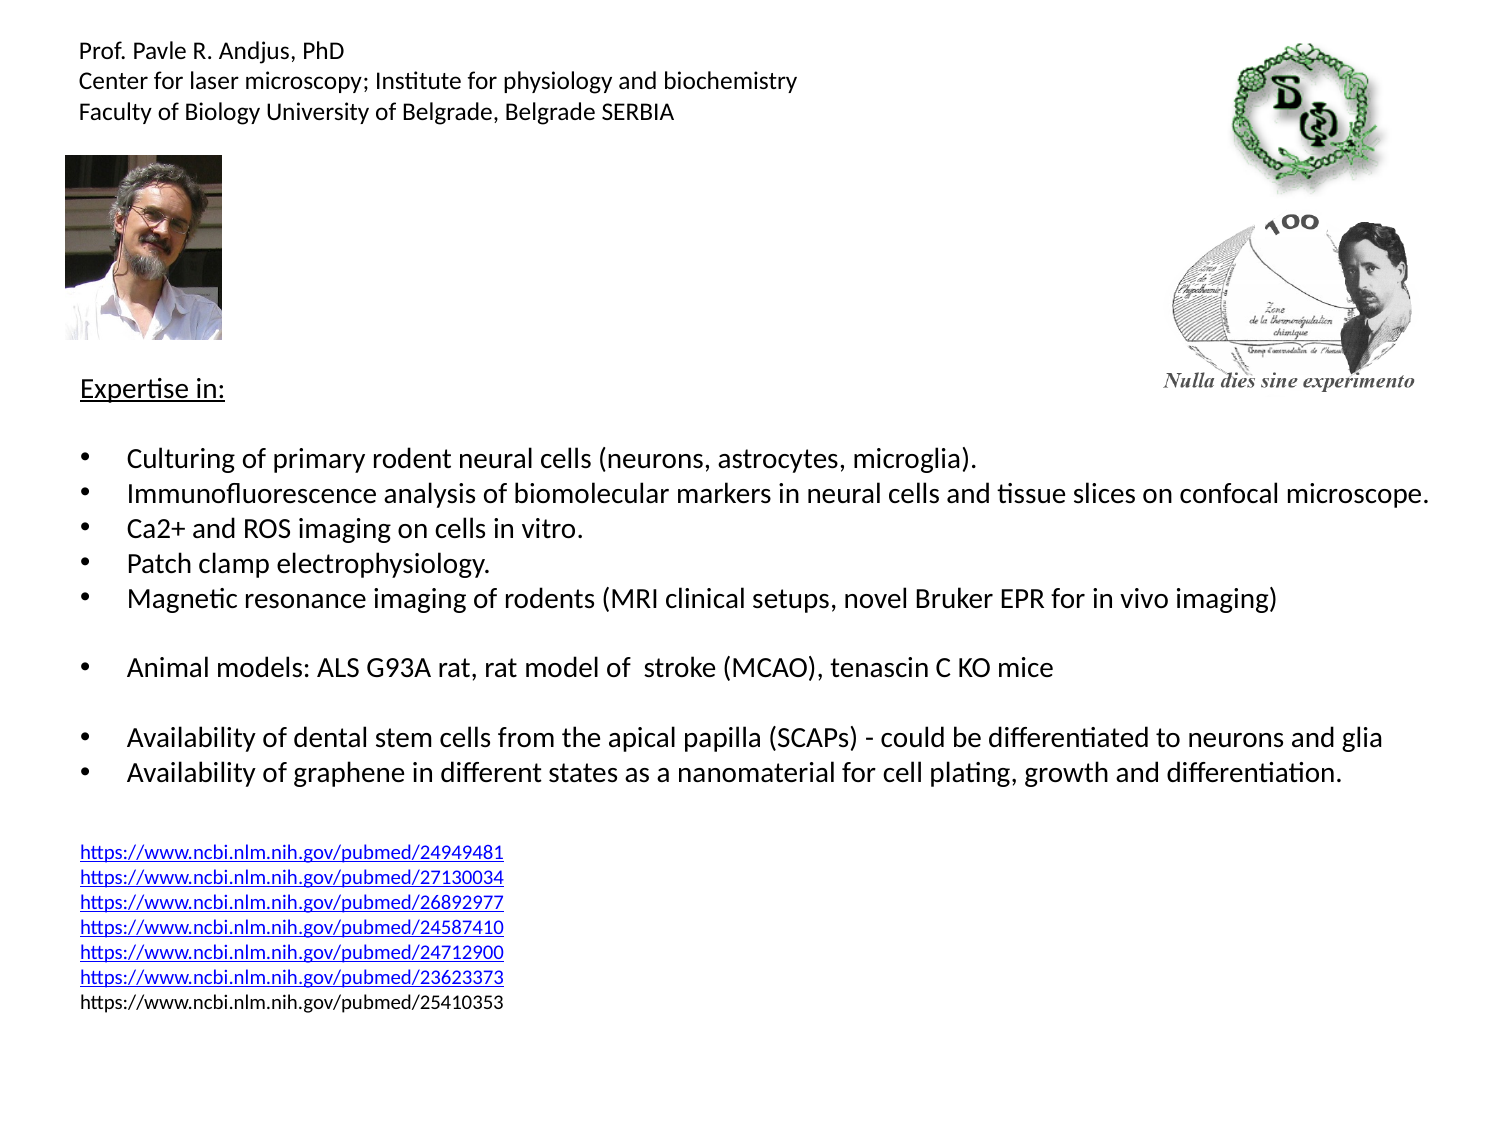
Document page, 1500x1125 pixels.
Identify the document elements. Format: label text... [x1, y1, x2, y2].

text_box Expertise in: Culturing of primary rodent neural cells (neurons, astrocytes, microglia). Immunofluorescence analysis of biomolecular markers in neural cells and tissue slices on confocal microscope. Ca2+ and ROS imaging on cells in vitro. Patch clamp electrophysiology. Magnetic resonance imaging of rodents (MRI clinical setups, novel Bruker EPR for in vivo imaging) Animal models: ALS G93A rat, rat model of stroke (MCAO), tenascin C KO mice Availability of dental stem cells from the apical papilla (SCAPs) - could be differentiated to neurons and glia Availability of graphene in different states as a nanomaterial for cell plating, growth and differentiation. https://www.ncbi.nlm.nih.gov/pubmed/24949481 https://www.ncbi.nlm.nih.gov/pubmed/27130034 https://www.ncbi.nlm.nih.gov/pubmed/26892977 https://www.ncbi.nlm.nih.gov/pubmed/24587410 https://www.ncbi.nlm.nih.gov/pubmed/24712900 https://www.ncbi.nlm.nih.gov/pubmed/23623373 https://www.ncbi.nlm.nih.gov/pubmed/25410353 [65, 361, 1450, 1056]
picture [65, 155, 223, 340]
picture [1163, 31, 1421, 398]
title Prof. Pavle R. Andjus, PhD Center for laser microscopy; Institute for physiology and biochemistry Faculty of Biology University of Belgrade, Belgrade SERBIA [64, 25, 1339, 134]
